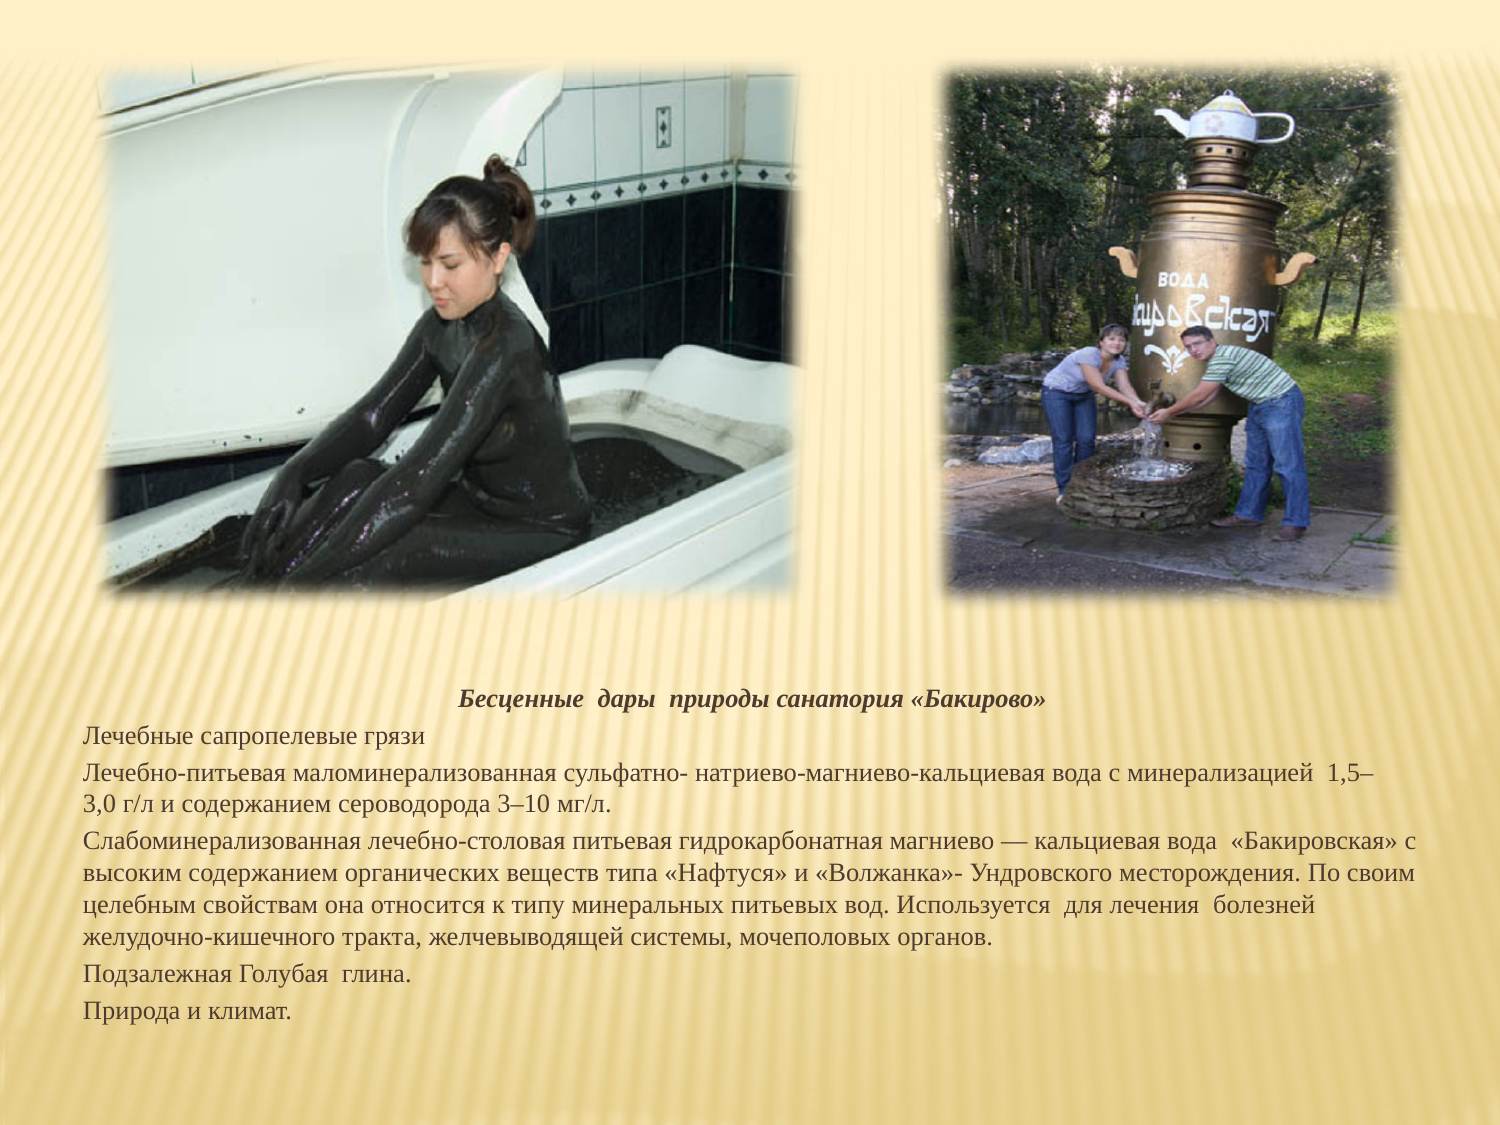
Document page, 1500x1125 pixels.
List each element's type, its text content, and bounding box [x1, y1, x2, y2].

picture [88, 54, 810, 611]
picture [926, 54, 1412, 613]
list Бесценные дары природы санатория «Бакирово» Лечебные сапропелевые грязи Лечебно-питьевая маломинерализованная сульфатно- натриево-магниево-кальциевая вода с минерализацией 1,5–3,0 г/л и содержанием сероводорода 3–10 мг/л. Слабоминерализованная лечебно-столовая питьевая гидрокарбонатная магниево — кальциевая вода «Бакировская» с высоким содержанием органических веществ типа «Нафтуся» и «Волжанка»- Ундровского месторождения. По своим целебным свойствам она относится к типу минеральных питьевых вод. Используется для лечения болезней желудочно-кишечного тракта, желчевыводящей системы, мочеполовых органов. Подзалежная Голубая глина. Природа и климат. [64, 680, 1438, 1034]
